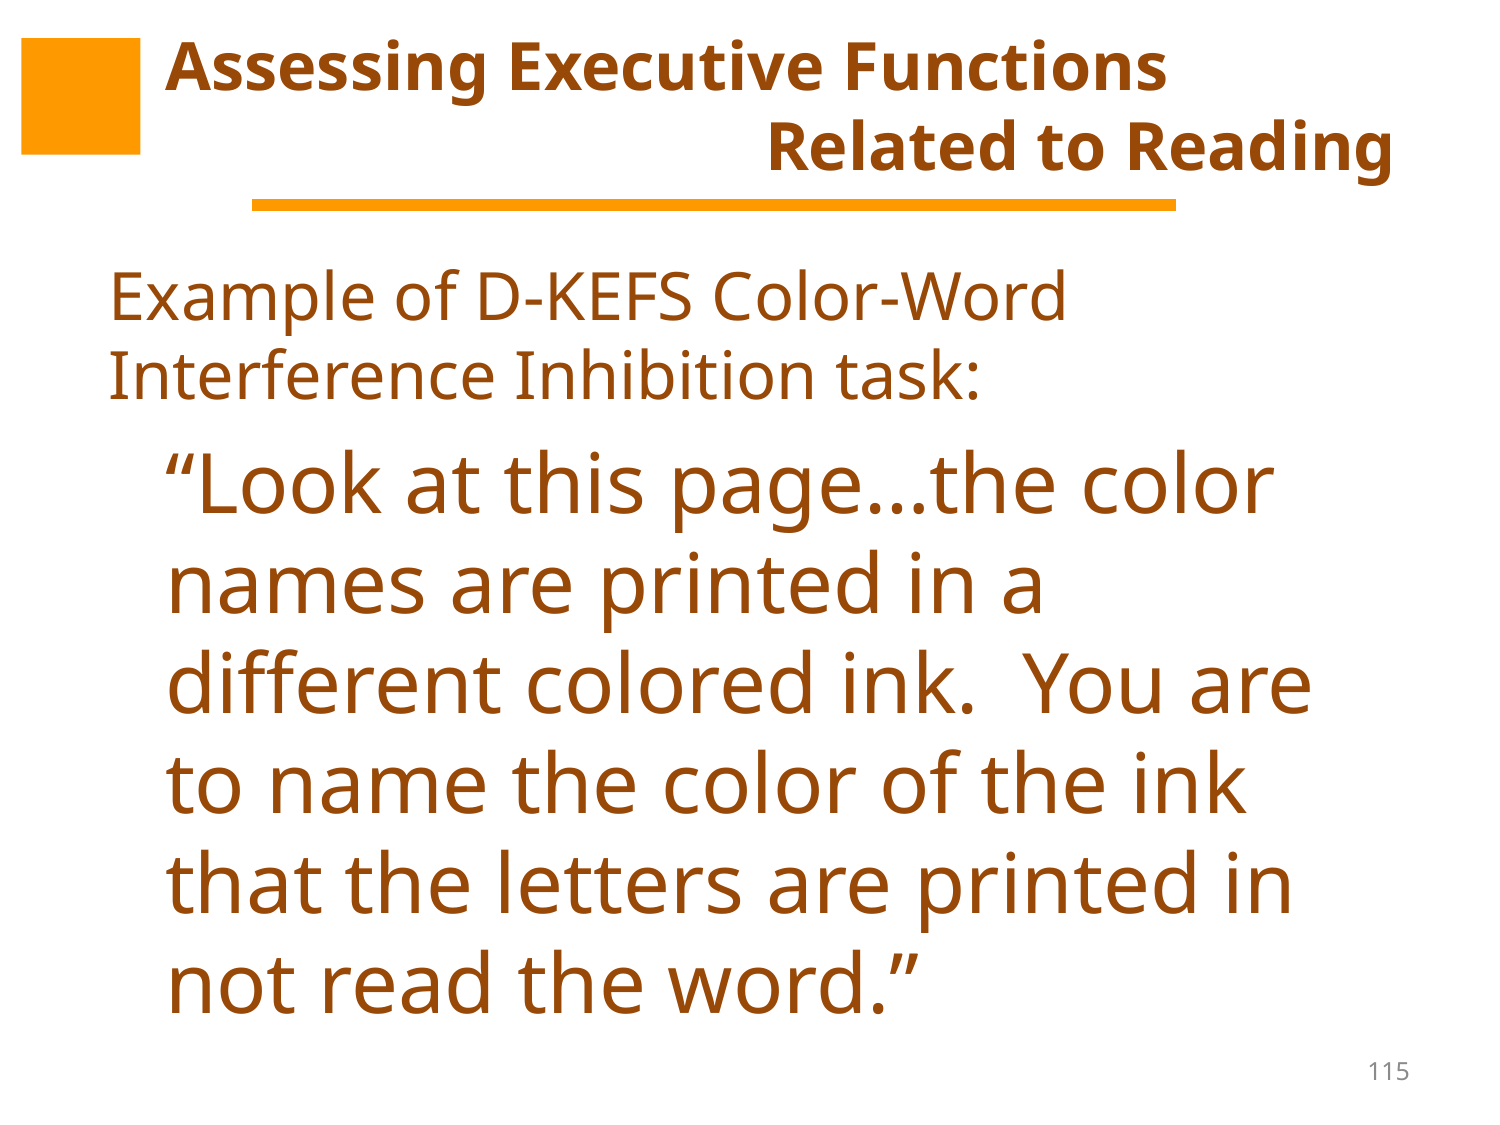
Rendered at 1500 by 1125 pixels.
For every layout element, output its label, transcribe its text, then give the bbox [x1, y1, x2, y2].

title Assessing Executive Functions Related to Reading [149, 2, 1480, 205]
slide_number 115 [1074, 1042, 1425, 1103]
list Example of D-KEFS Color-Word Interference Inhibition task: “Look at this page…the color names are printed in a different colored ink. You are to name the color of the ink that the letters are printed in not read the word.” [93, 245, 1397, 987]
text_box [19, 36, 142, 157]
